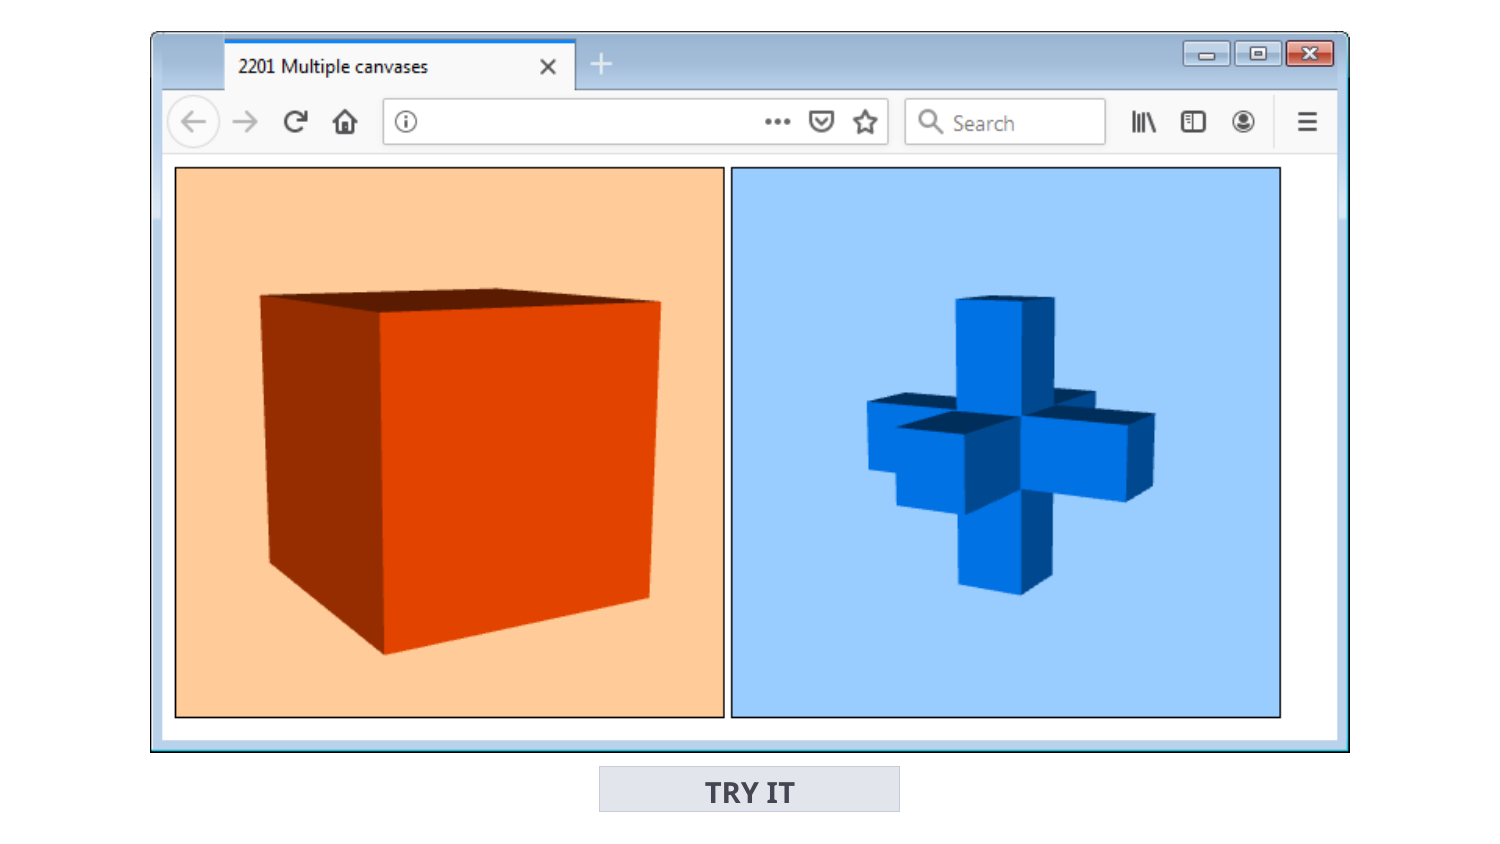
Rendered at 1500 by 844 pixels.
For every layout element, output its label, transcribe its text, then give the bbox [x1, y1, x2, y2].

text_box TRY IT [599, 766, 900, 812]
picture [149, 31, 1351, 753]
